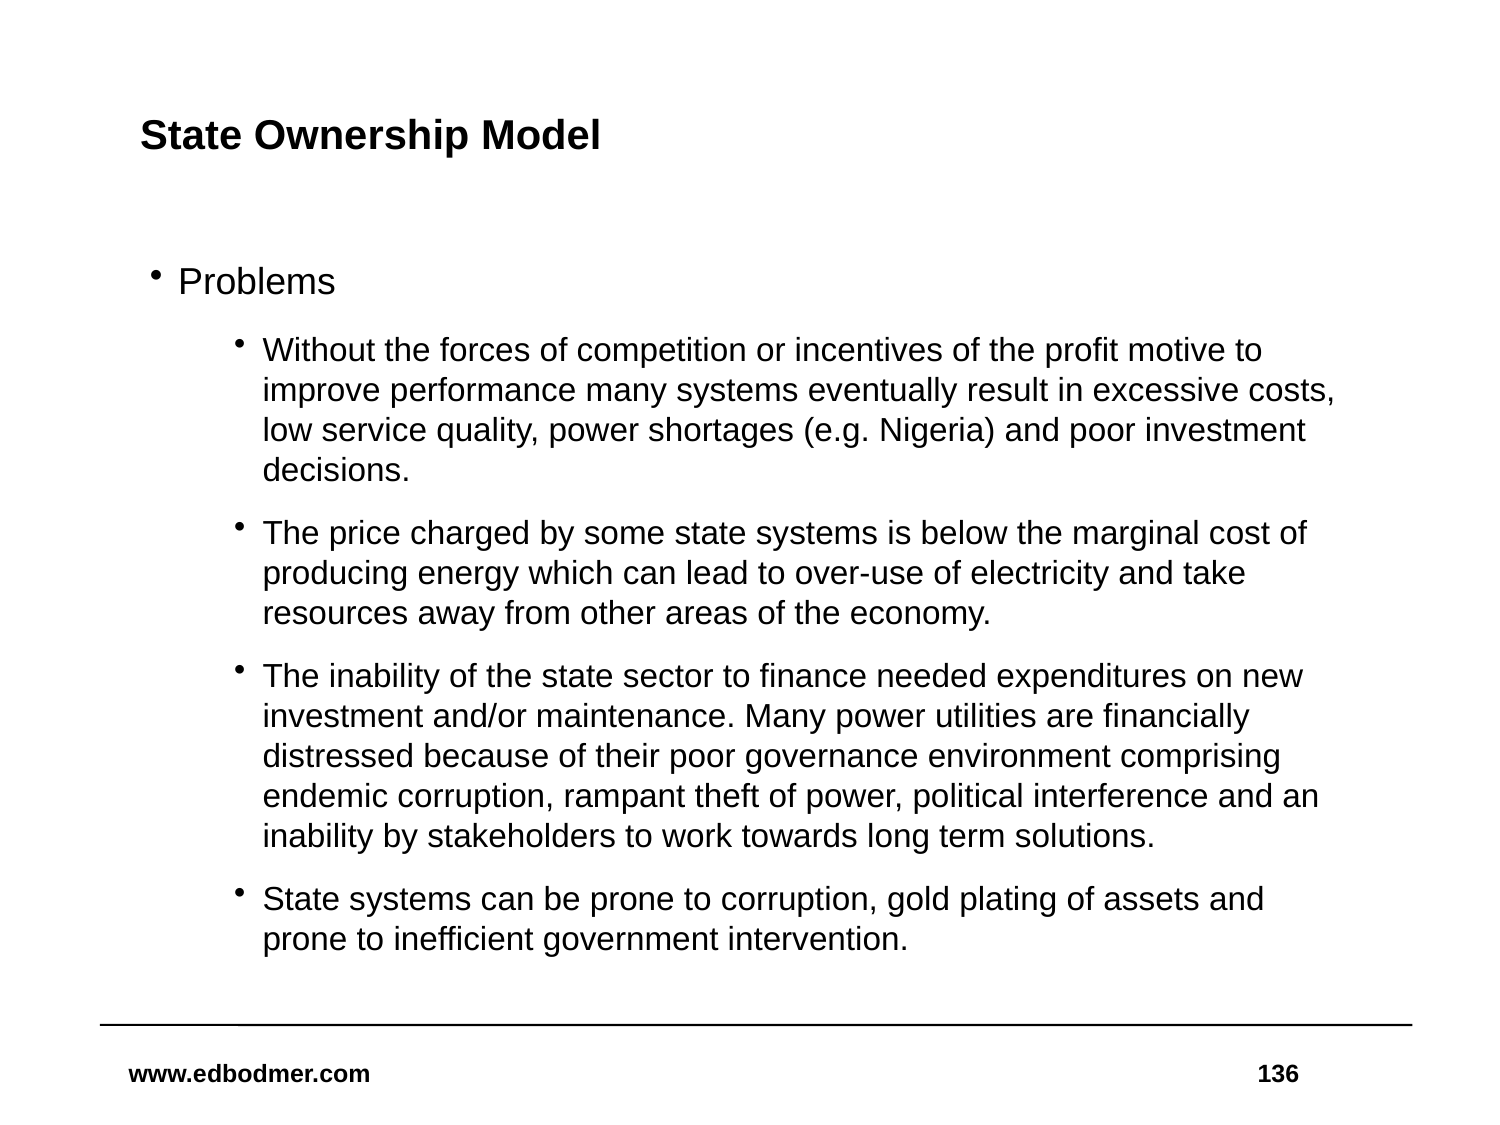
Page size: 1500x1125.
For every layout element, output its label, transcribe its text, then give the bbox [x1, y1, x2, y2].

title State Ownership Model [125, 99, 1288, 225]
list Problems Without the forces of competition or incentives of the profit motive to improve performance many systems eventually result in excessive costs, low service quality, power shortages (e.g. Nigeria) and poor investment decisions. The price charged by some state systems is below the marginal cost of producing energy which can lead to over-use of electricity and take resources away from other areas of the economy. The inability of the state sector to finance needed expenditures on new investment and/or maintenance. Many power utilities are financially distressed because of their poor governance environment comprising endemic corruption, rampant theft of power, political interference and an inability by stakeholders to work towards long term solutions. State systems can be prone to corruption, gold plating of assets and prone to inefficient government intervention. [125, 249, 1375, 1000]
